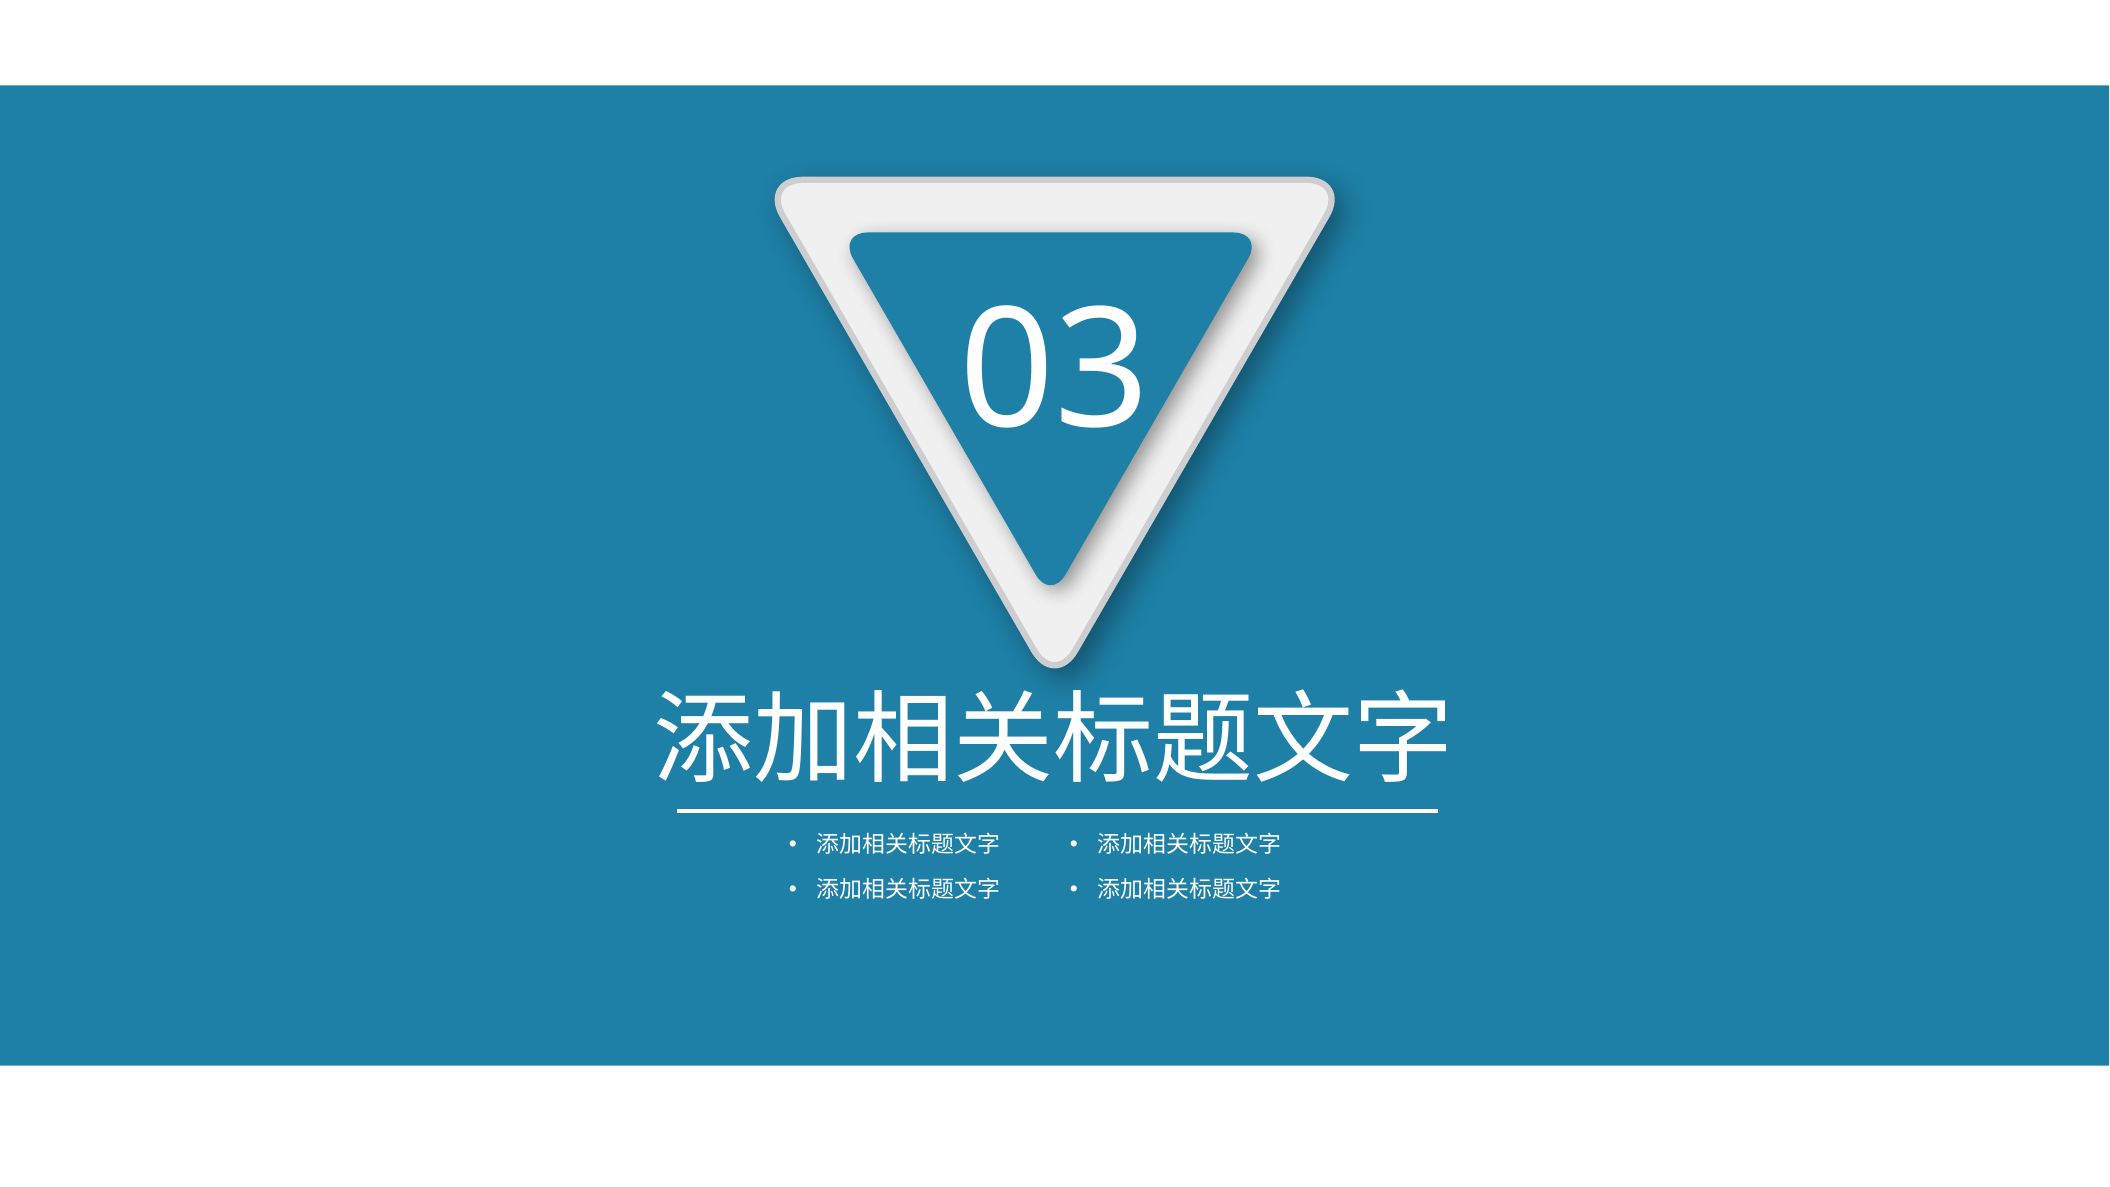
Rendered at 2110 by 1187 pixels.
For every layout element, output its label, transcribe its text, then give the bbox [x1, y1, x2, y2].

text_box [0, 84, 2110, 1067]
text_box 添加相关标题文字 [1054, 867, 1297, 910]
text_box 添加相关标题文字 [774, 867, 1016, 910]
text_box 添加相关标题文字 [774, 822, 1016, 865]
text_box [771, 179, 1339, 671]
text_box 添加相关标题文字 [1054, 822, 1297, 865]
